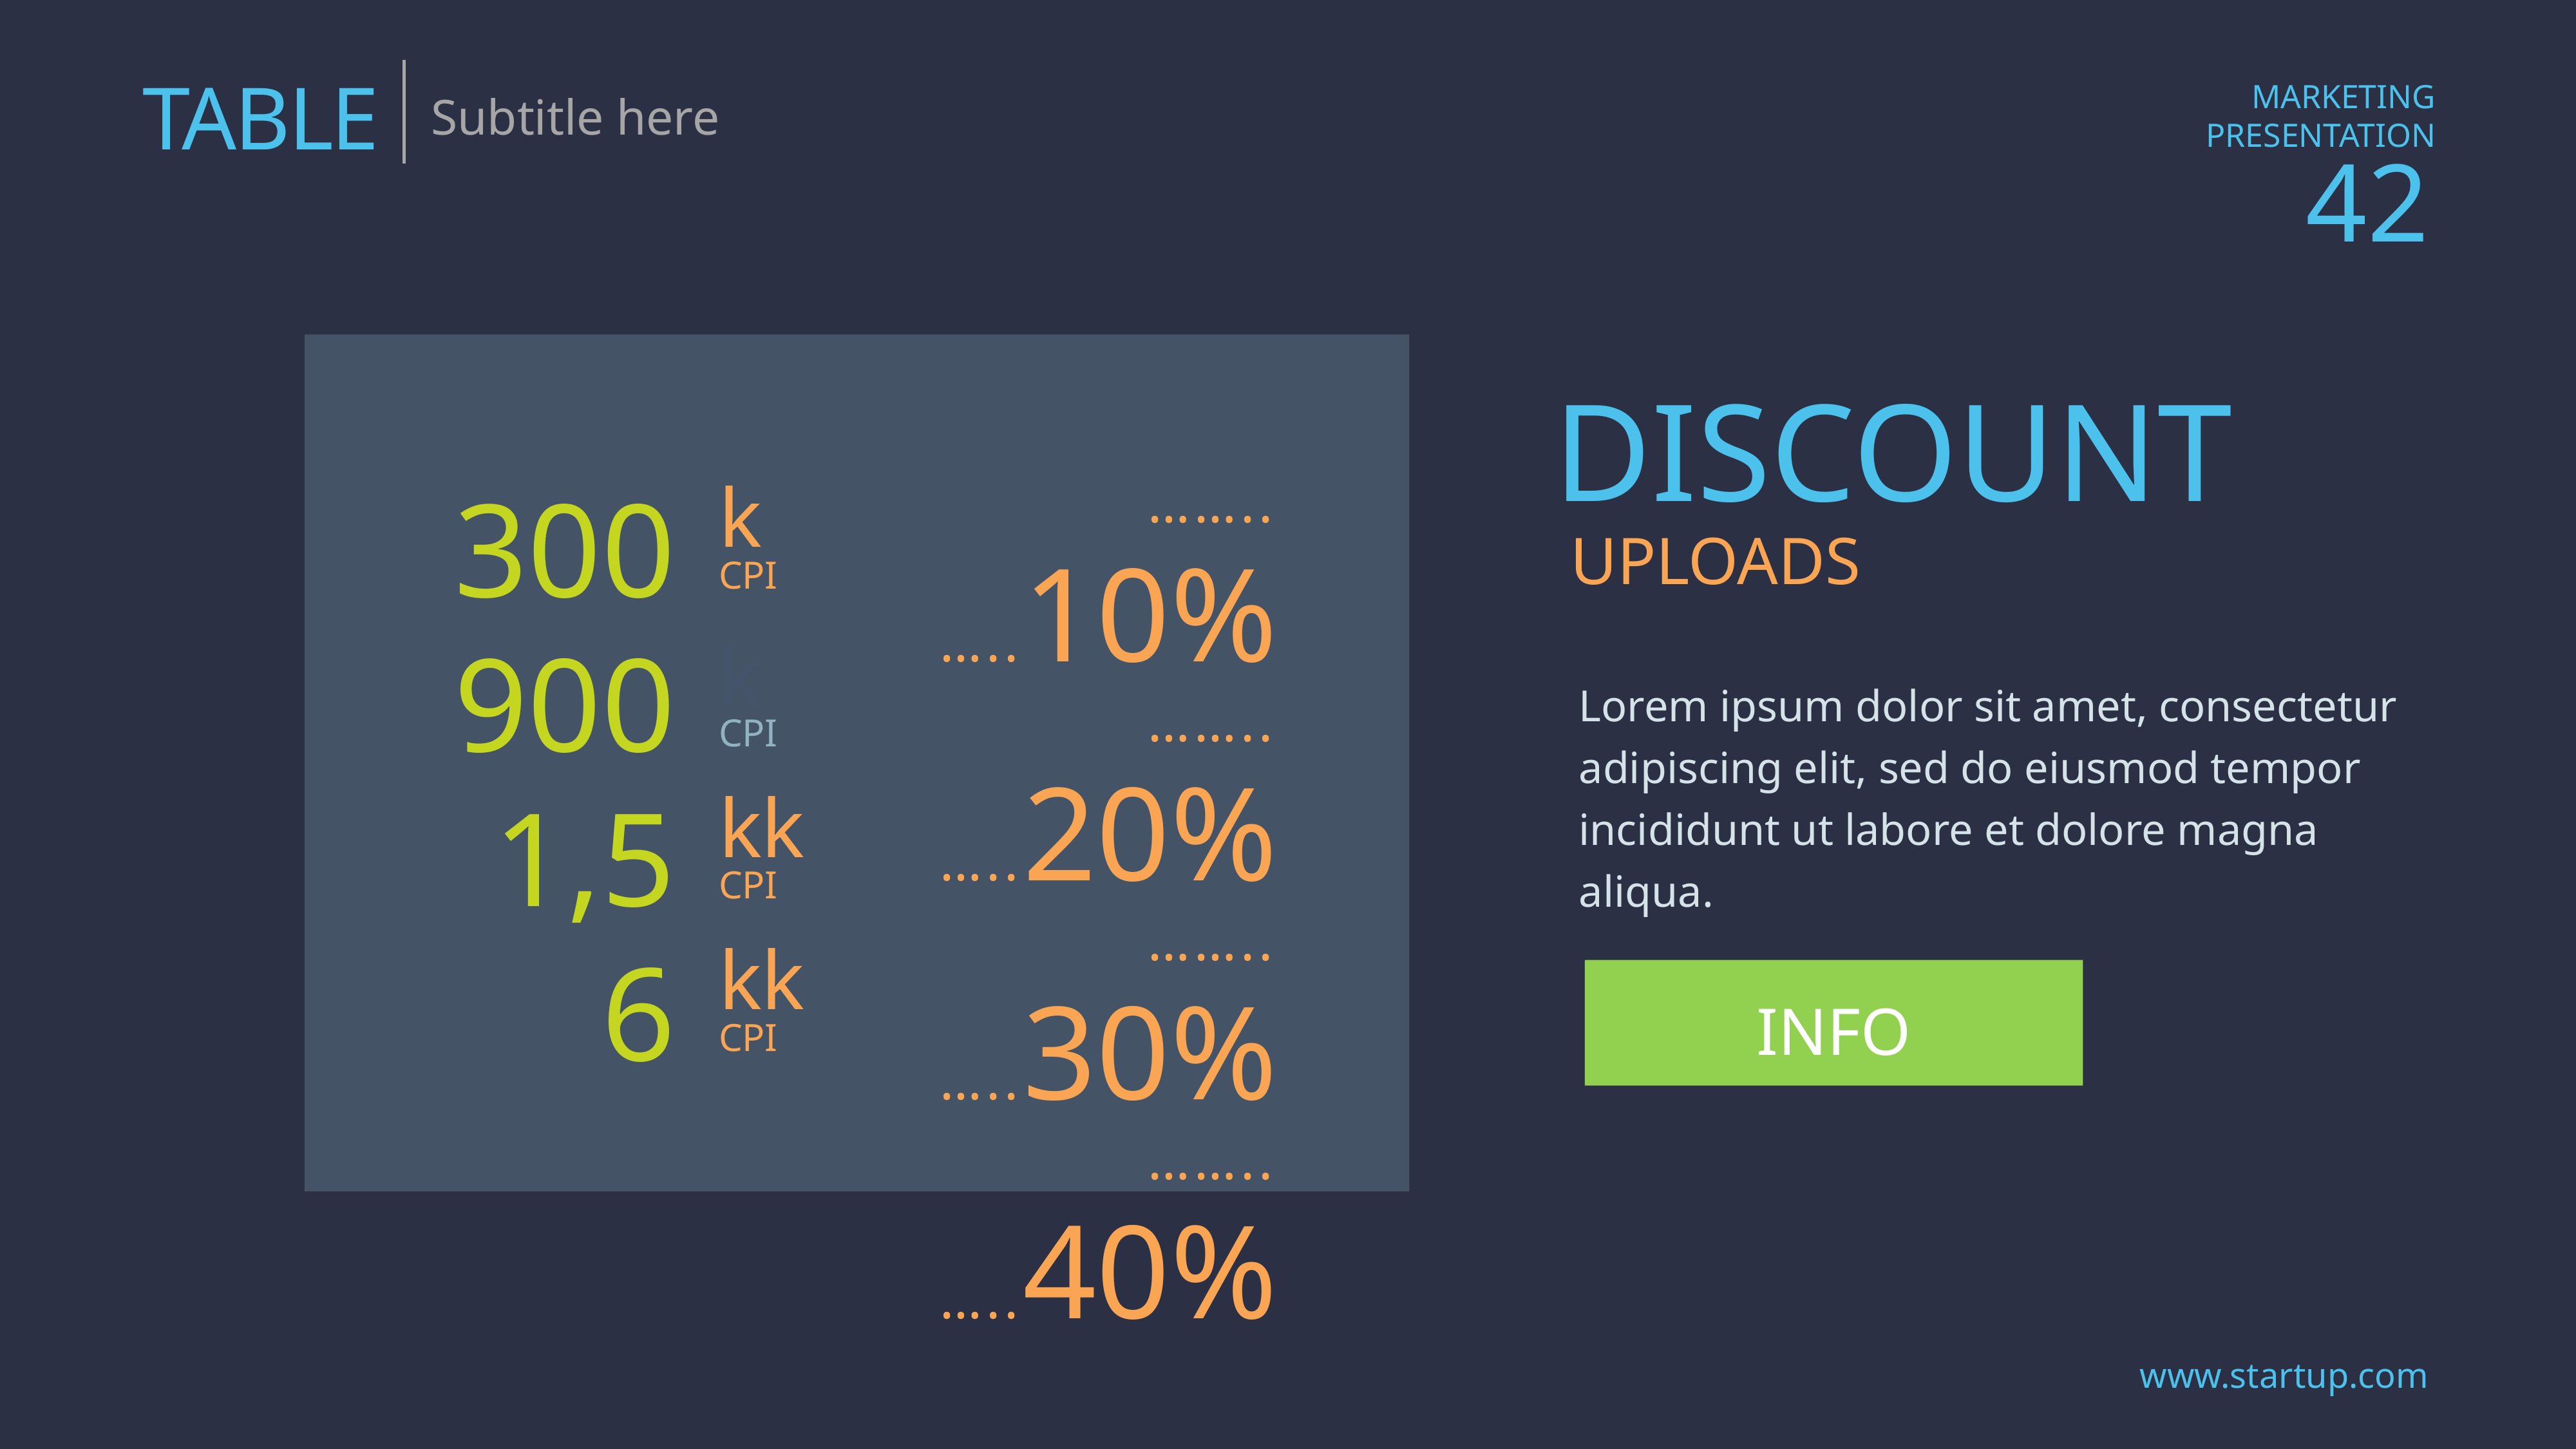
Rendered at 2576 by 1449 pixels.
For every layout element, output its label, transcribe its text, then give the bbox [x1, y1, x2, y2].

text_box TABLE [142, 63, 379, 167]
text_box k CPI [719, 647, 819, 754]
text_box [1584, 960, 2083, 1086]
text_box Subtitle here [421, 81, 730, 149]
text_box UPLOADS [1570, 520, 1879, 598]
text_box k CPI [719, 489, 819, 596]
text_box DISCOUNT [1553, 367, 2233, 529]
text_box kk CPI [719, 951, 819, 1058]
text_box ……..…..10% ……..…..20% ……..…..30% ……..…..40% [819, 468, 1278, 1345]
text_box kk CPI [719, 799, 819, 906]
text_box Lorem ipsum dolor sit amet, consectetur adipiscing elit, sed do eiusmod tempor incididunt ut labore et dolore magna aliqua. [1578, 668, 2429, 916]
text_box 300 900 1,5 6 [386, 468, 676, 1088]
text_box [304, 334, 1410, 1192]
